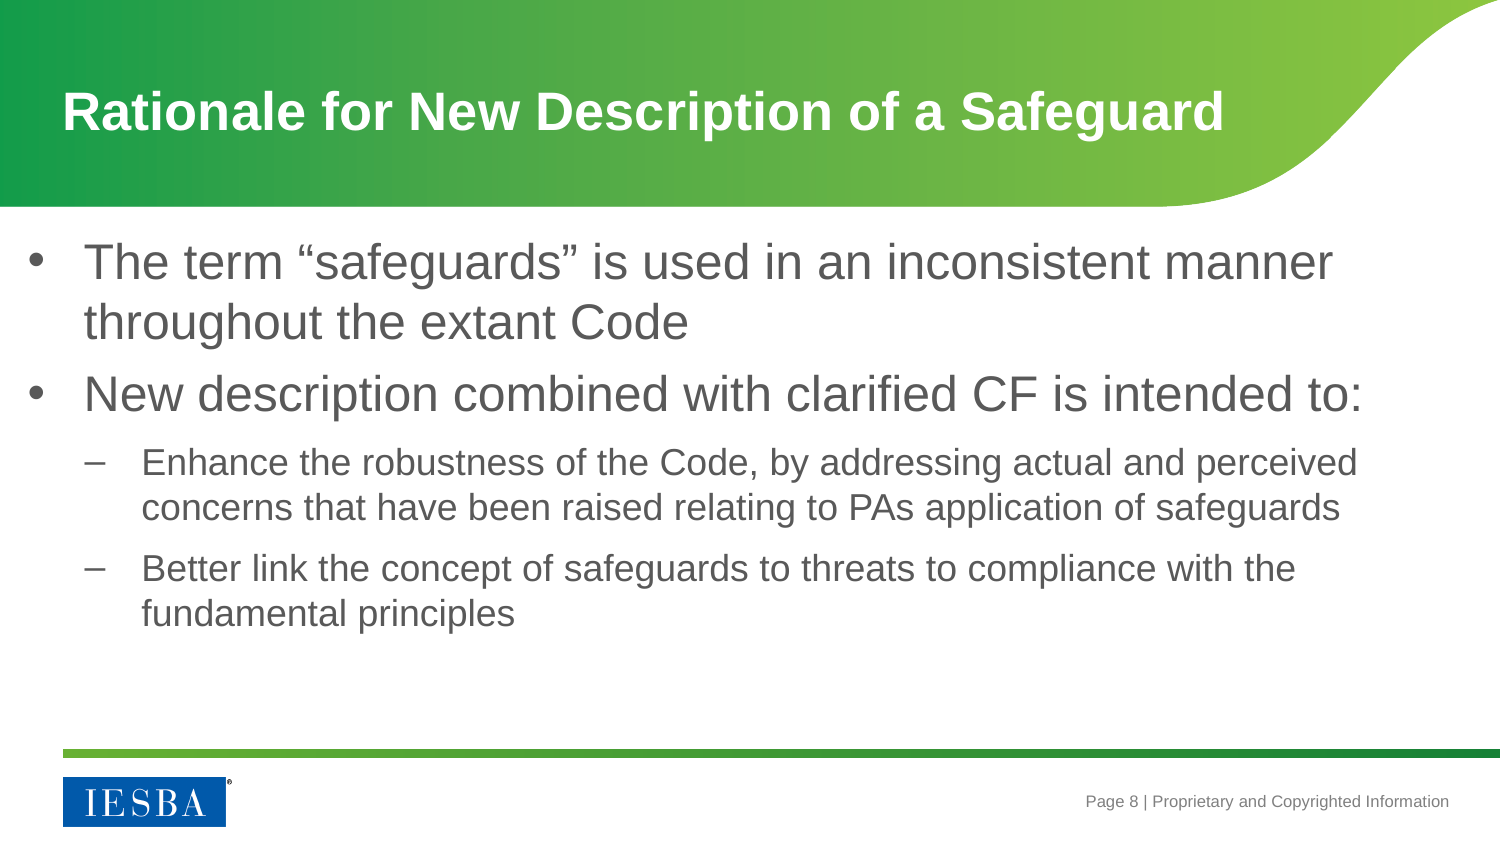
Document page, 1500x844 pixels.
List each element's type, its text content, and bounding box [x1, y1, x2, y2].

picture [0, 0, 1500, 207]
list The term “safeguards” is used in an inconsistent manner throughout the extant Code New description combined with clarified CF is intended to: Enhance the robustness of the Code, by addressing actual and perceived concerns that have been raised relating to PAs application of safeguards Better link the concept of safeguards to threats to compliance with the fundamental principles [12, 221, 1388, 725]
title Rationale for New Description of a Safeguard [62, 75, 1300, 142]
picture [63, 777, 232, 827]
